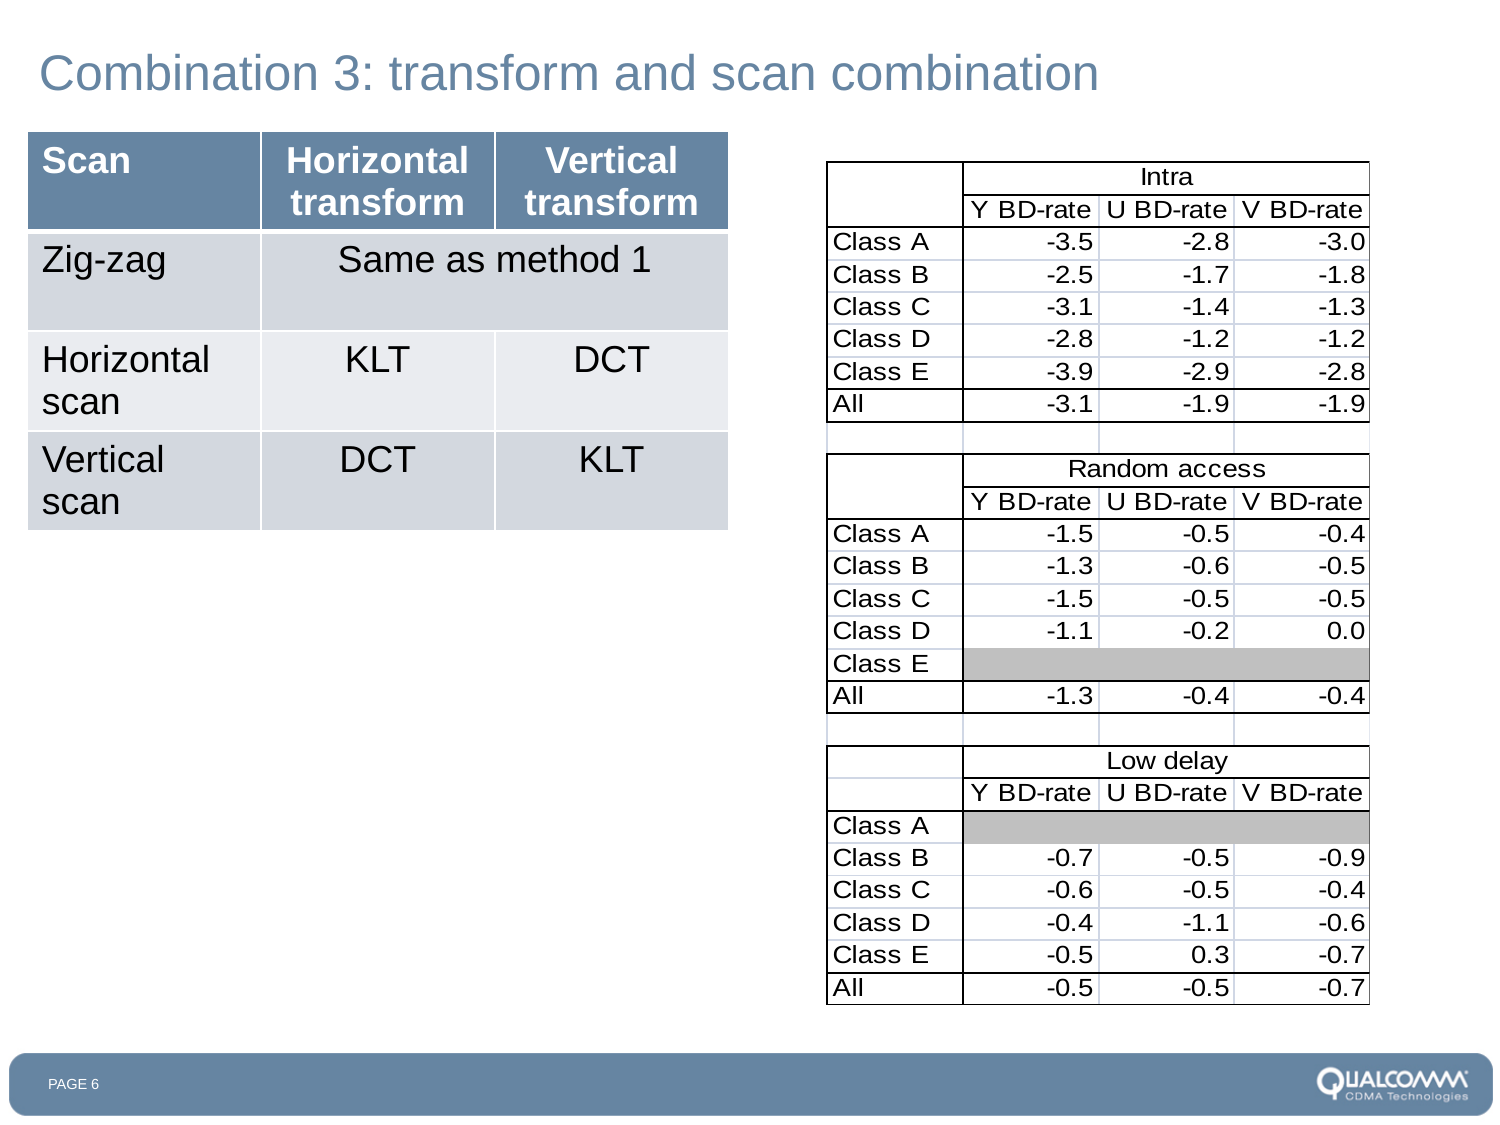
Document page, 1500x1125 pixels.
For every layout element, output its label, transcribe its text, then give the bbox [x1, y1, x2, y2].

table_header Scan [28, 132, 260, 229]
title Combination 3: transform and scan combination [23, 44, 1457, 138]
picture [0, 1048, 1500, 1125]
table_cell DCT [496, 332, 728, 430]
table_cell Zig-zag [28, 234, 260, 330]
table_header Vertical transform [496, 132, 728, 229]
table_cell Same as method 1 [262, 234, 728, 330]
table_header Horizontal transform [262, 132, 494, 229]
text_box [825, 161, 1372, 1007]
table_cell Vertical scan [28, 432, 260, 530]
table_cell KLT [262, 332, 494, 430]
table_cell KLT [496, 432, 728, 530]
table_cell Horizontal scan [28, 332, 260, 430]
table_cell DCT [262, 432, 494, 530]
